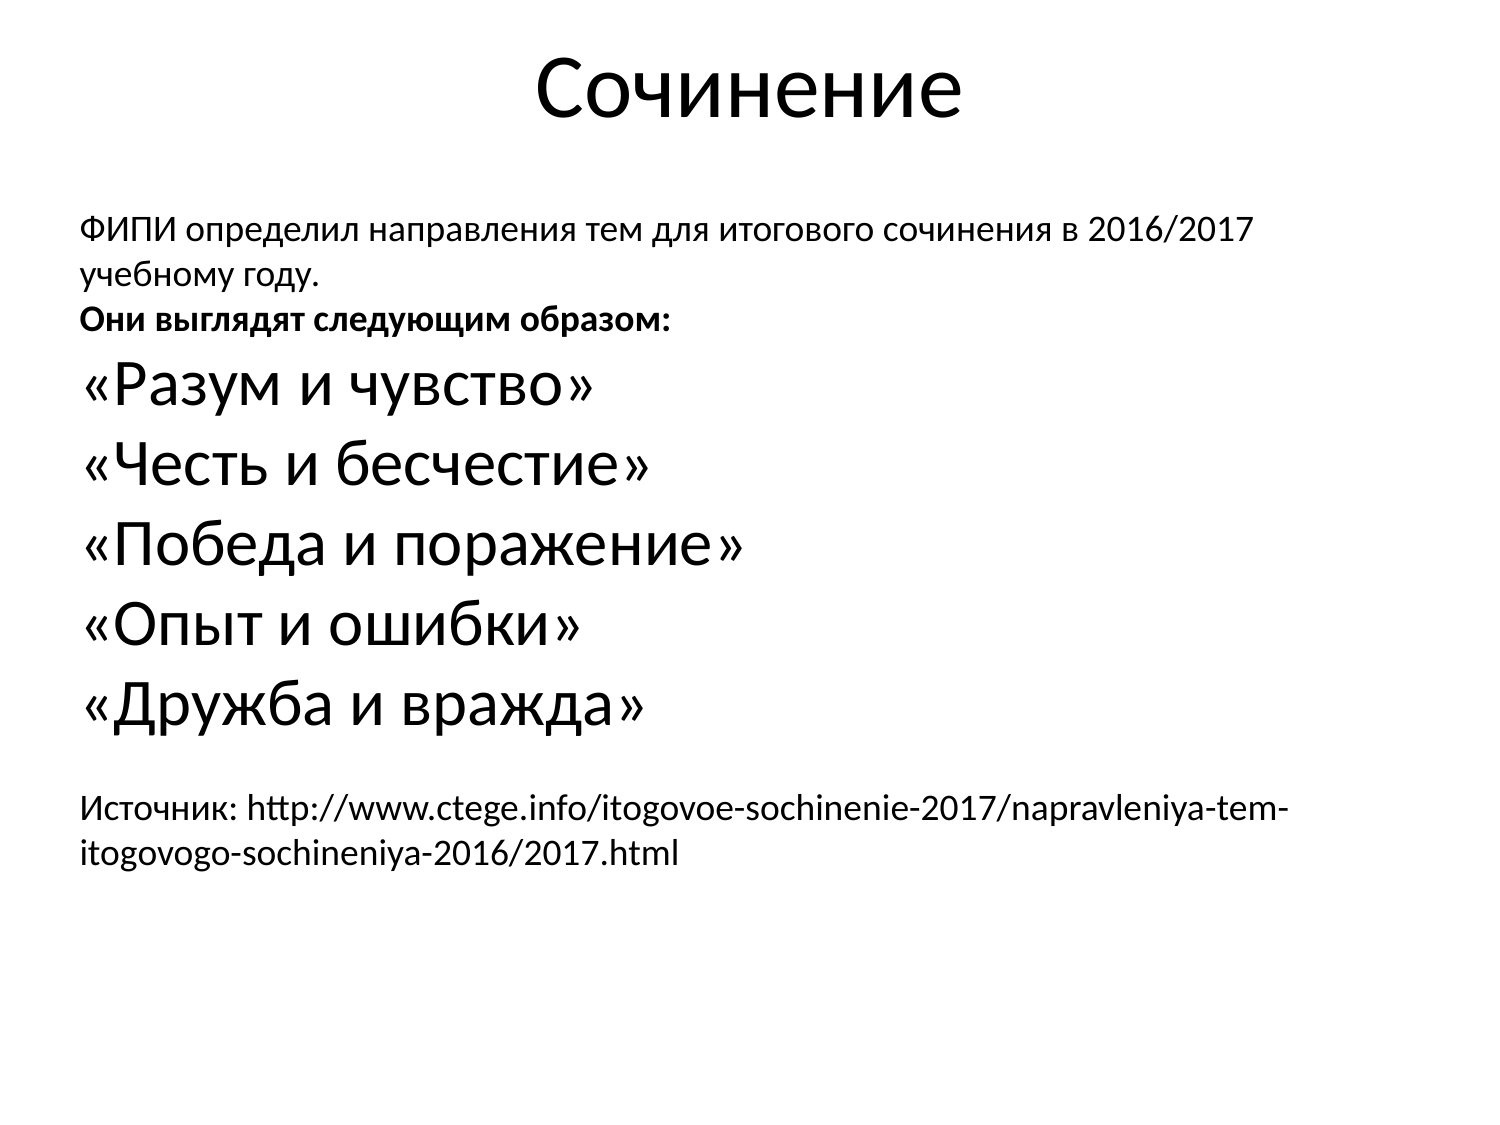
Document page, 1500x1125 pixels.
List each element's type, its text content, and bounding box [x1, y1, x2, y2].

text_box ФИПИ определил направления тем для итогового сочинения в 2016/2017 учебному году. Они выглядят следующим образом: «Разум и чувство» «Честь и бесчестие» «Победа и поражение» «Опыт и ошибки» «Дружба и вражда» Источник: http://www.ctege.info/itogovoe-sochinenie-2017/napravleniya-tem-itogovogo-sochineniya-2016/2017.html [64, 196, 1430, 1125]
title Сочинение [75, 0, 1425, 161]
